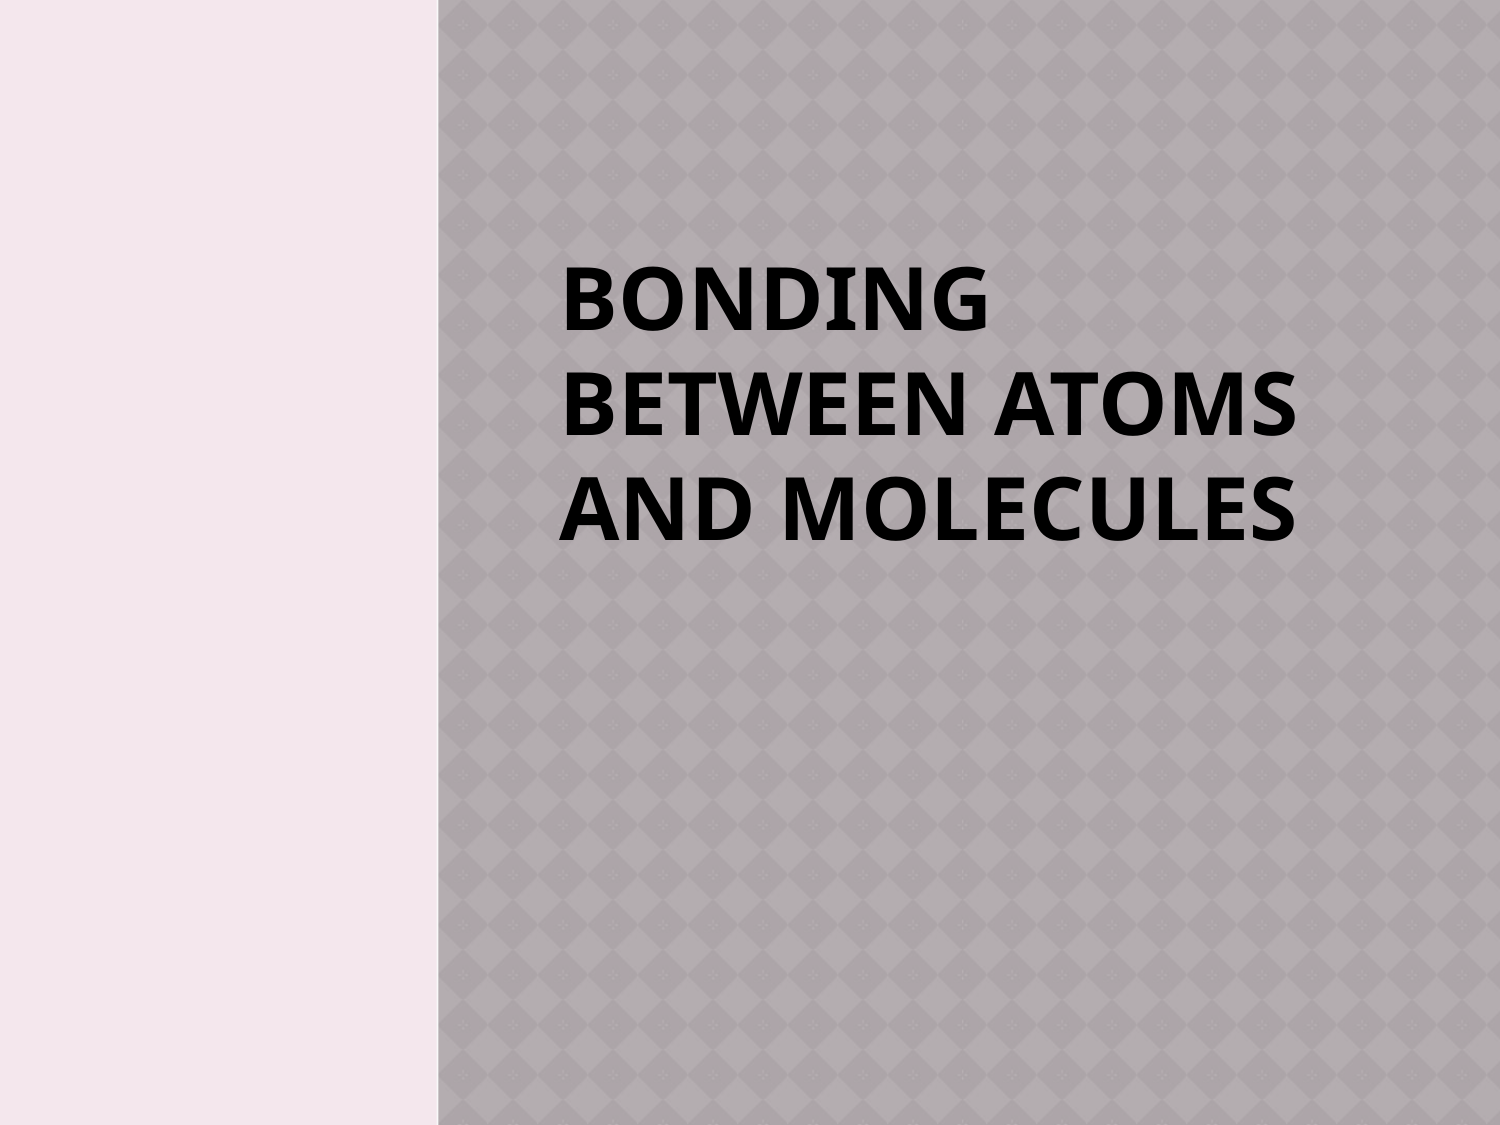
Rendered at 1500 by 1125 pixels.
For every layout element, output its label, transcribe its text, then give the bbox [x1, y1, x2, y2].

title Bonding between Atoms and Molecules [552, 87, 1390, 558]
